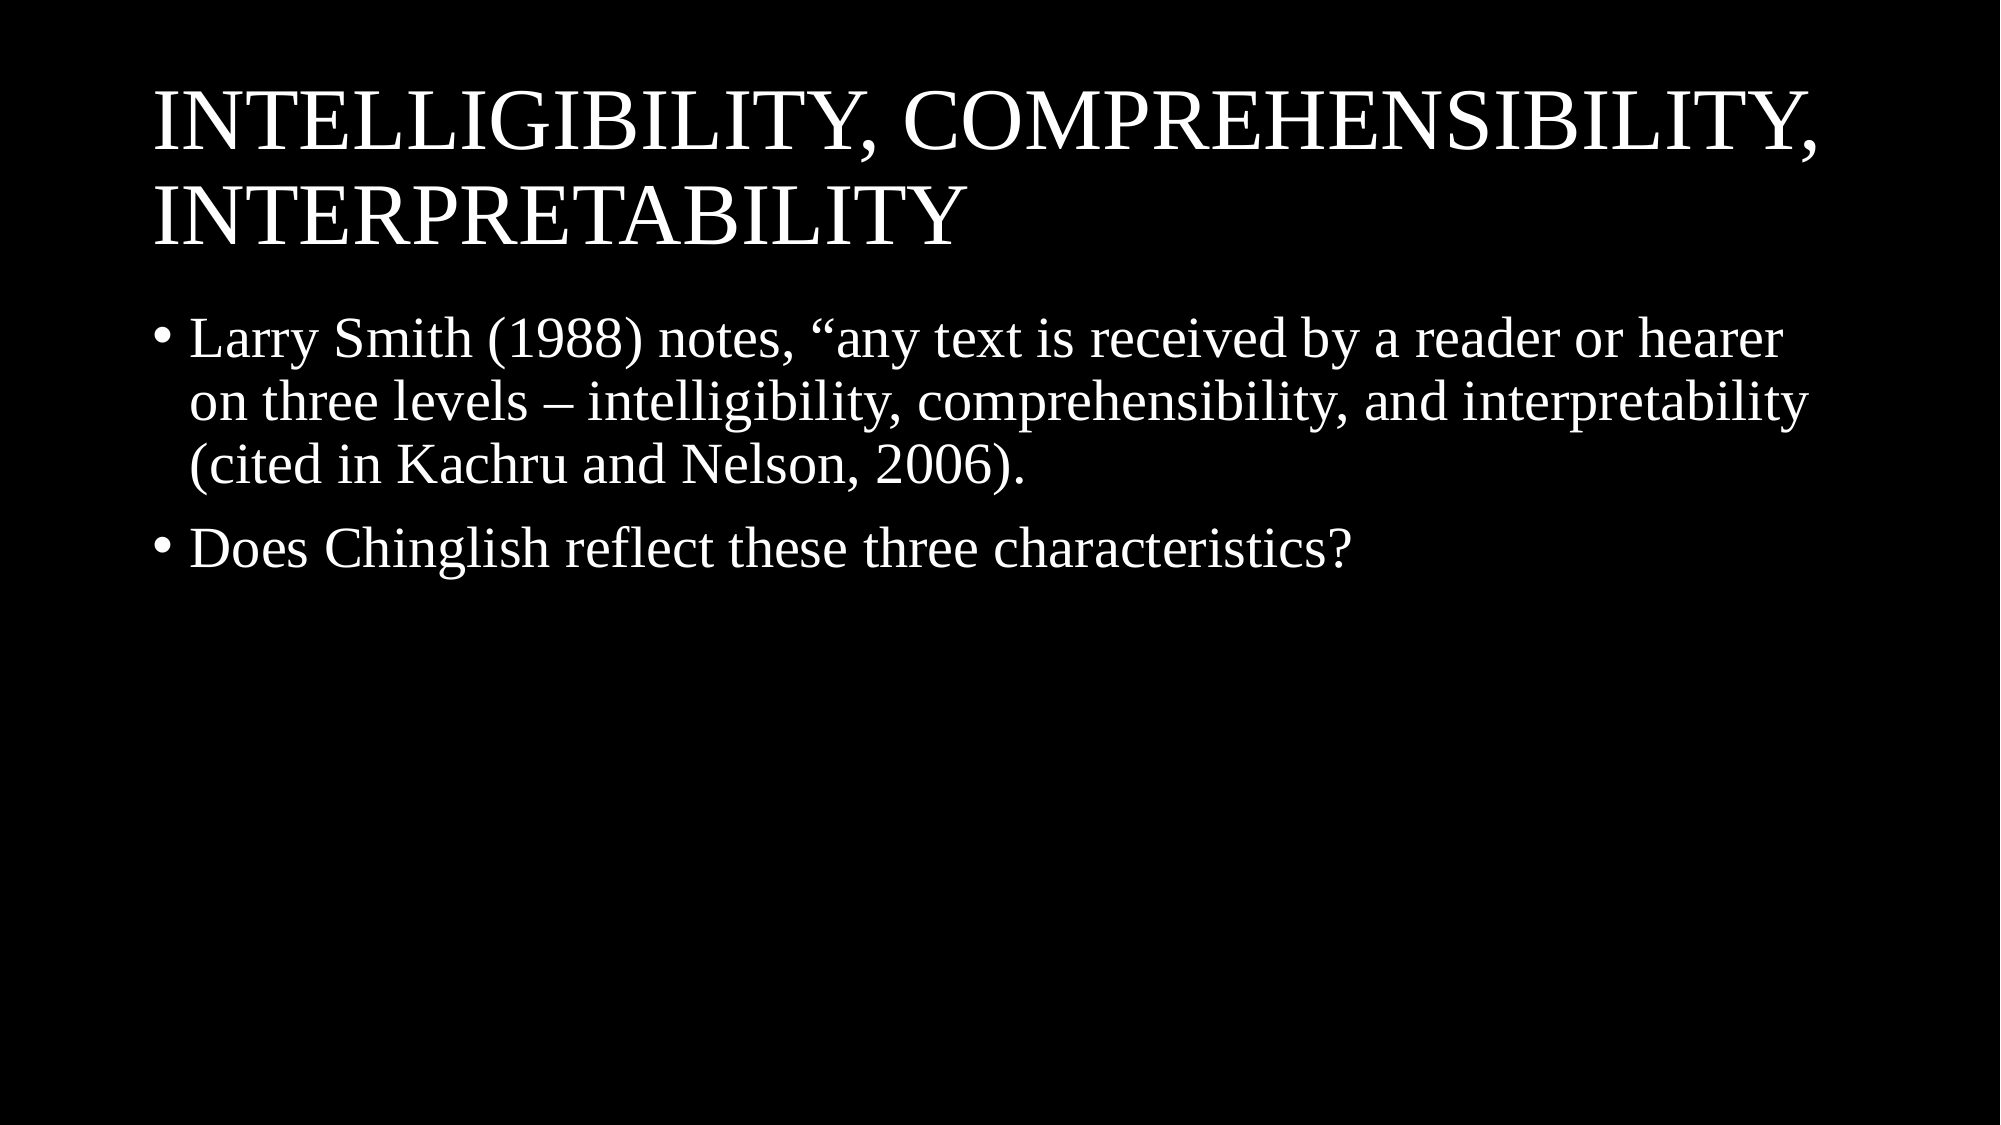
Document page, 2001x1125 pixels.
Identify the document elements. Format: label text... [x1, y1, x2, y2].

list Larry Smith (1988) notes, “any text is received by a reader or hearer on three levels – intelligibility, comprehensibility, and interpretability (cited in Kachru and Nelson, 2006). Does Chinglish reflect these three characteristics? [137, 299, 1863, 1014]
title INTELLIGIBILITY, COMPREHENSIBILITY, INTERPRETABILITY [137, 59, 1863, 278]
